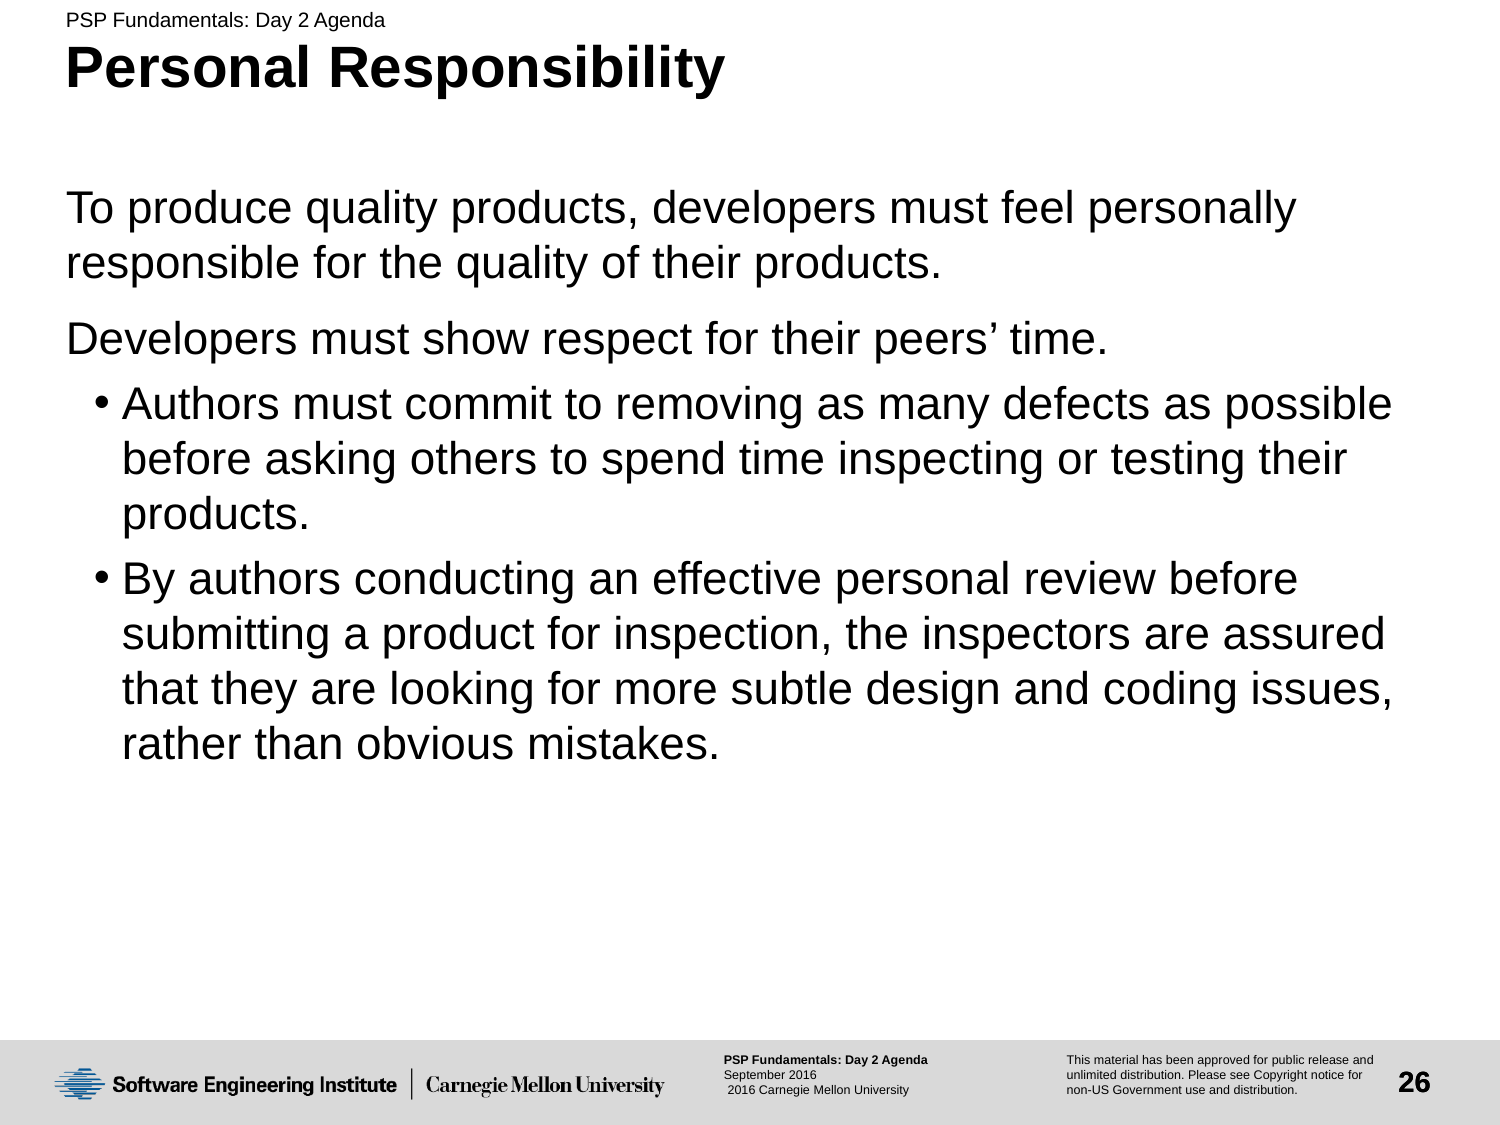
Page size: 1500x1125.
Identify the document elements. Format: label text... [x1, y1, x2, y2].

title Personal Responsibility [65, 37, 1430, 148]
picture [46, 1061, 673, 1104]
list To produce quality products, developers must feel personally responsible for the quality of their products. Developers must show respect for their peers’ time. Authors must commit to removing as many defects as possible before asking others to spend time inspecting or testing their products. By authors conducting an effective personal review before submitting a product for inspection, the inspectors are assured that they are looking for more subtle design and coding issues, rather than obvious mistakes. [65, 177, 1431, 1000]
